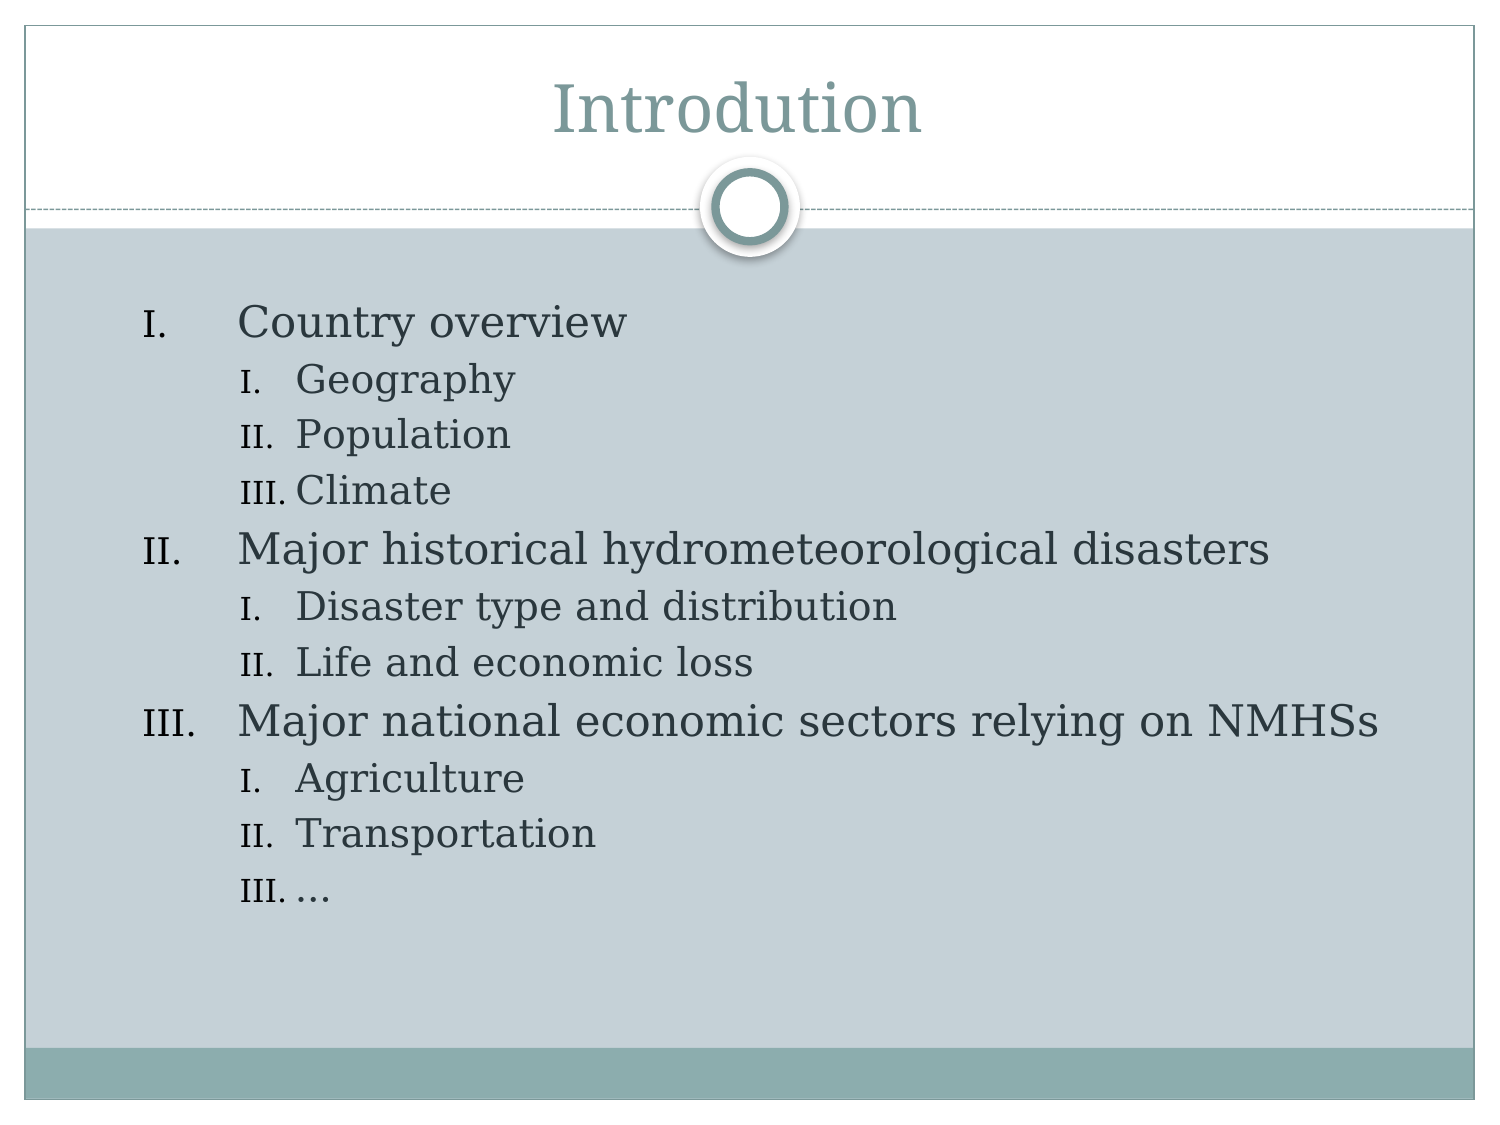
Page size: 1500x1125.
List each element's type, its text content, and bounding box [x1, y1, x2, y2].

title Introdution [53, 54, 1424, 153]
list Country overview Geography Population Climate Major historical hydrometeorological disasters Disaster type and distribution Life and economic loss Major national economic sectors relying on NMHSs Agriculture Transportation … [112, 278, 1400, 976]
